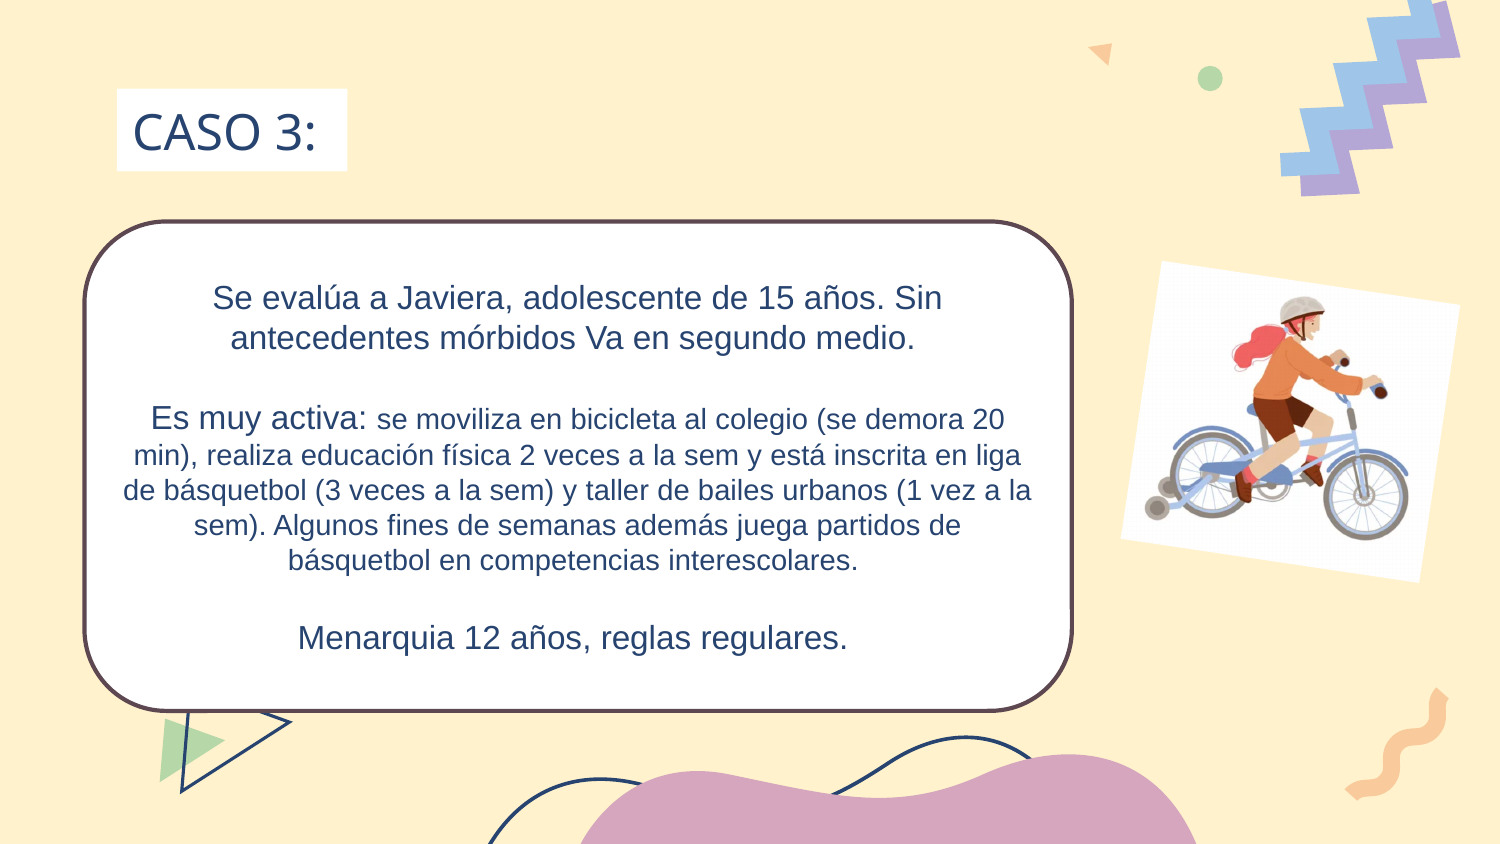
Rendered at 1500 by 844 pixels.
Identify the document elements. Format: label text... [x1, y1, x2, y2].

picture [1120, 260, 1461, 583]
title CASO 3: [116, 88, 348, 172]
text_box Se evalúa a Javiera, adolescente de 15 años. Sin antecedentes mórbidos Va en segundo medio. Es muy activa: se moviliza en bicicleta al colegio (se demora 20 min), realiza educación física 2 veces a la sem y está inscrita en liga de básquetbol (3 veces a la sem) y taller de bailes urbanos (1 vez a la sem). Algunos fines de semanas además juega partidos de básquetbol en competencias interescolares. Menarquia 12 años, reglas regulares. [82, 219, 1074, 714]
